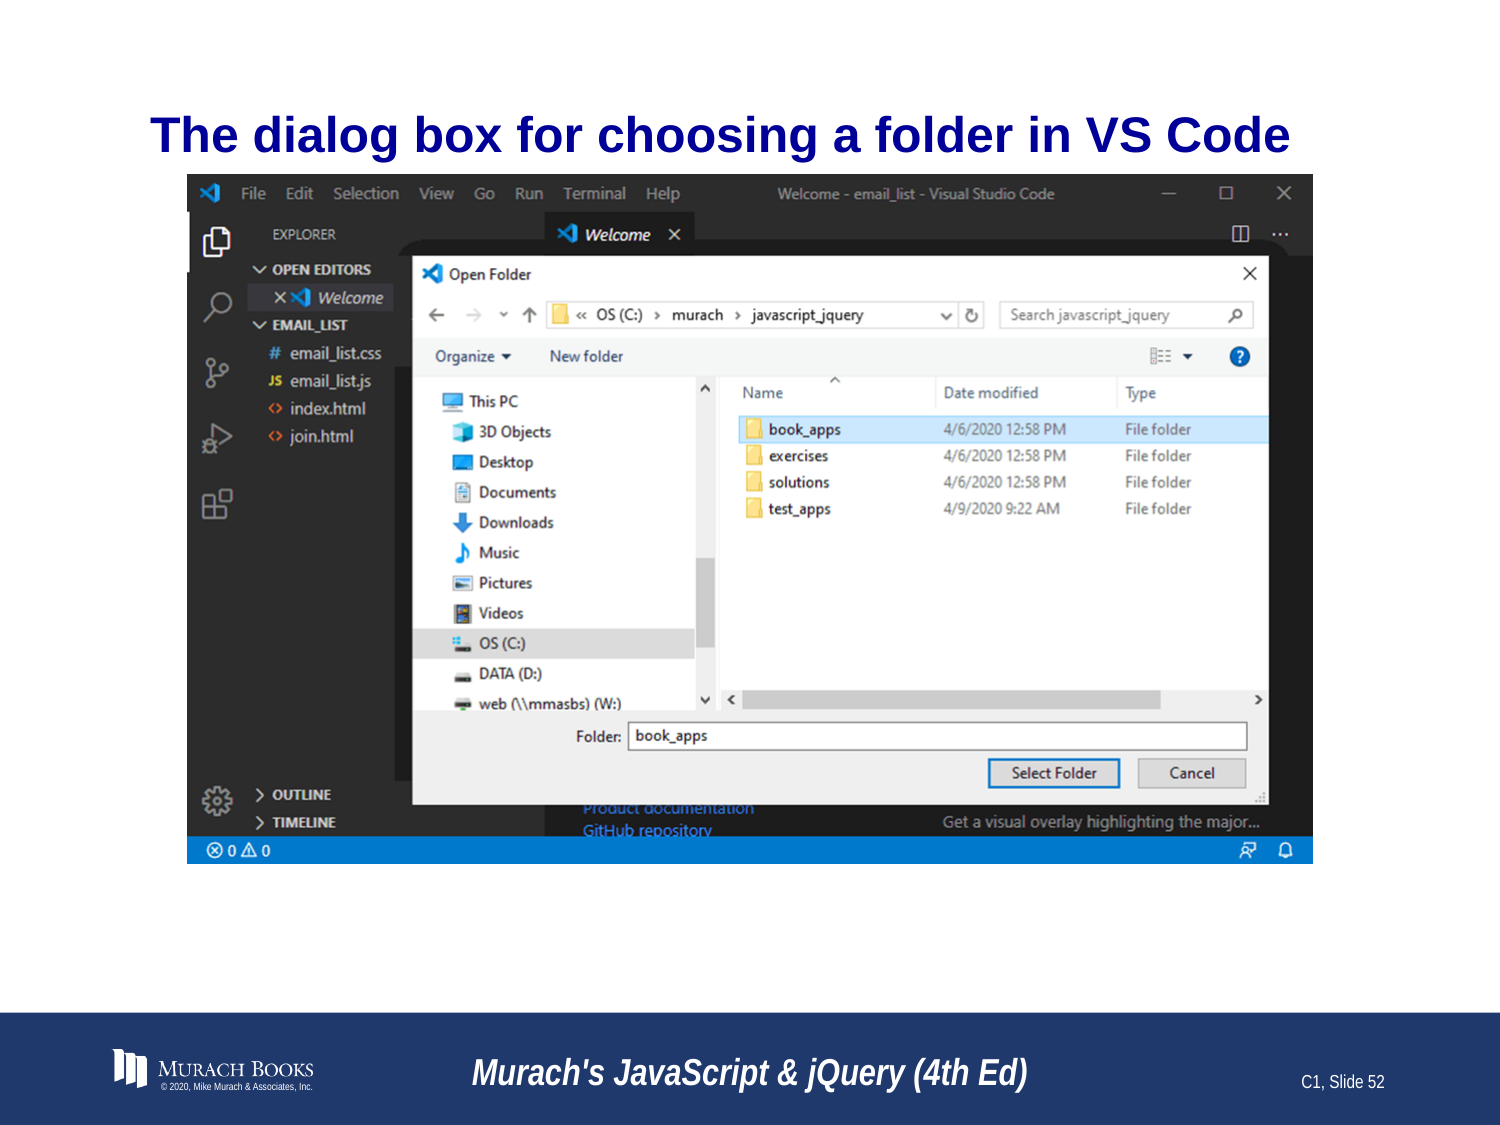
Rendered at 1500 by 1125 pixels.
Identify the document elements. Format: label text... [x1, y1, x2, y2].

footer © 2020, Mike Murach & Associates, Inc. [12, 1025, 463, 1100]
title The dialog box for choosing a folder in VS Code [150, 102, 1350, 164]
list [187, 174, 1313, 865]
slide_number Murach's JavaScript & jQuery (4th Ed) [463, 1025, 1050, 1100]
slide_number C1, Slide 52 [1087, 1025, 1400, 1100]
